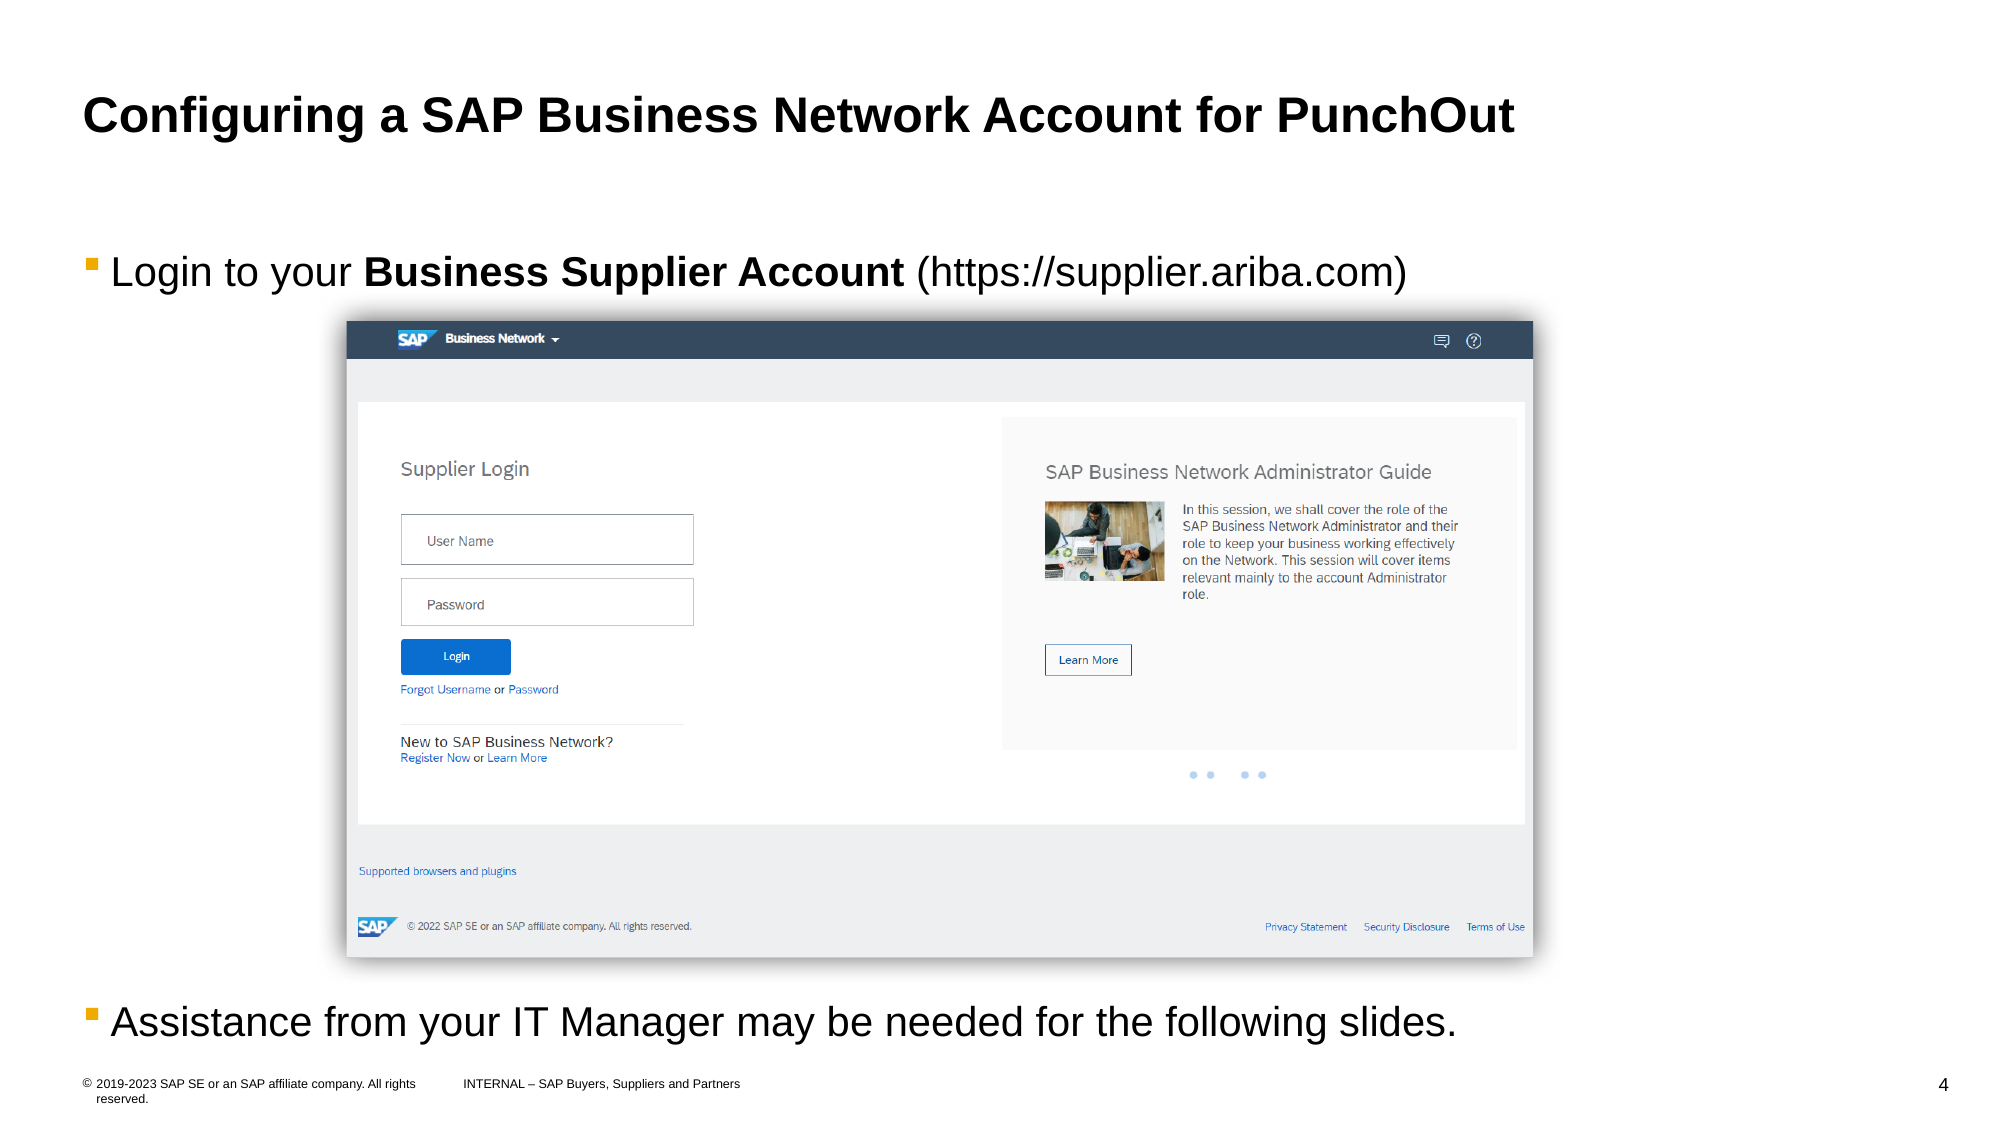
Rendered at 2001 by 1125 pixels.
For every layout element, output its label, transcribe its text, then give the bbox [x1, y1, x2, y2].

picture [346, 321, 1534, 958]
list Login to your Business Supplier Account (https://supplier.ariba.com) Assistance from your IT Manager may be needed for the following slides. [82, 244, 1798, 1085]
title Configuring a SAP Business Network Account for PunchOut [82, 82, 1918, 144]
